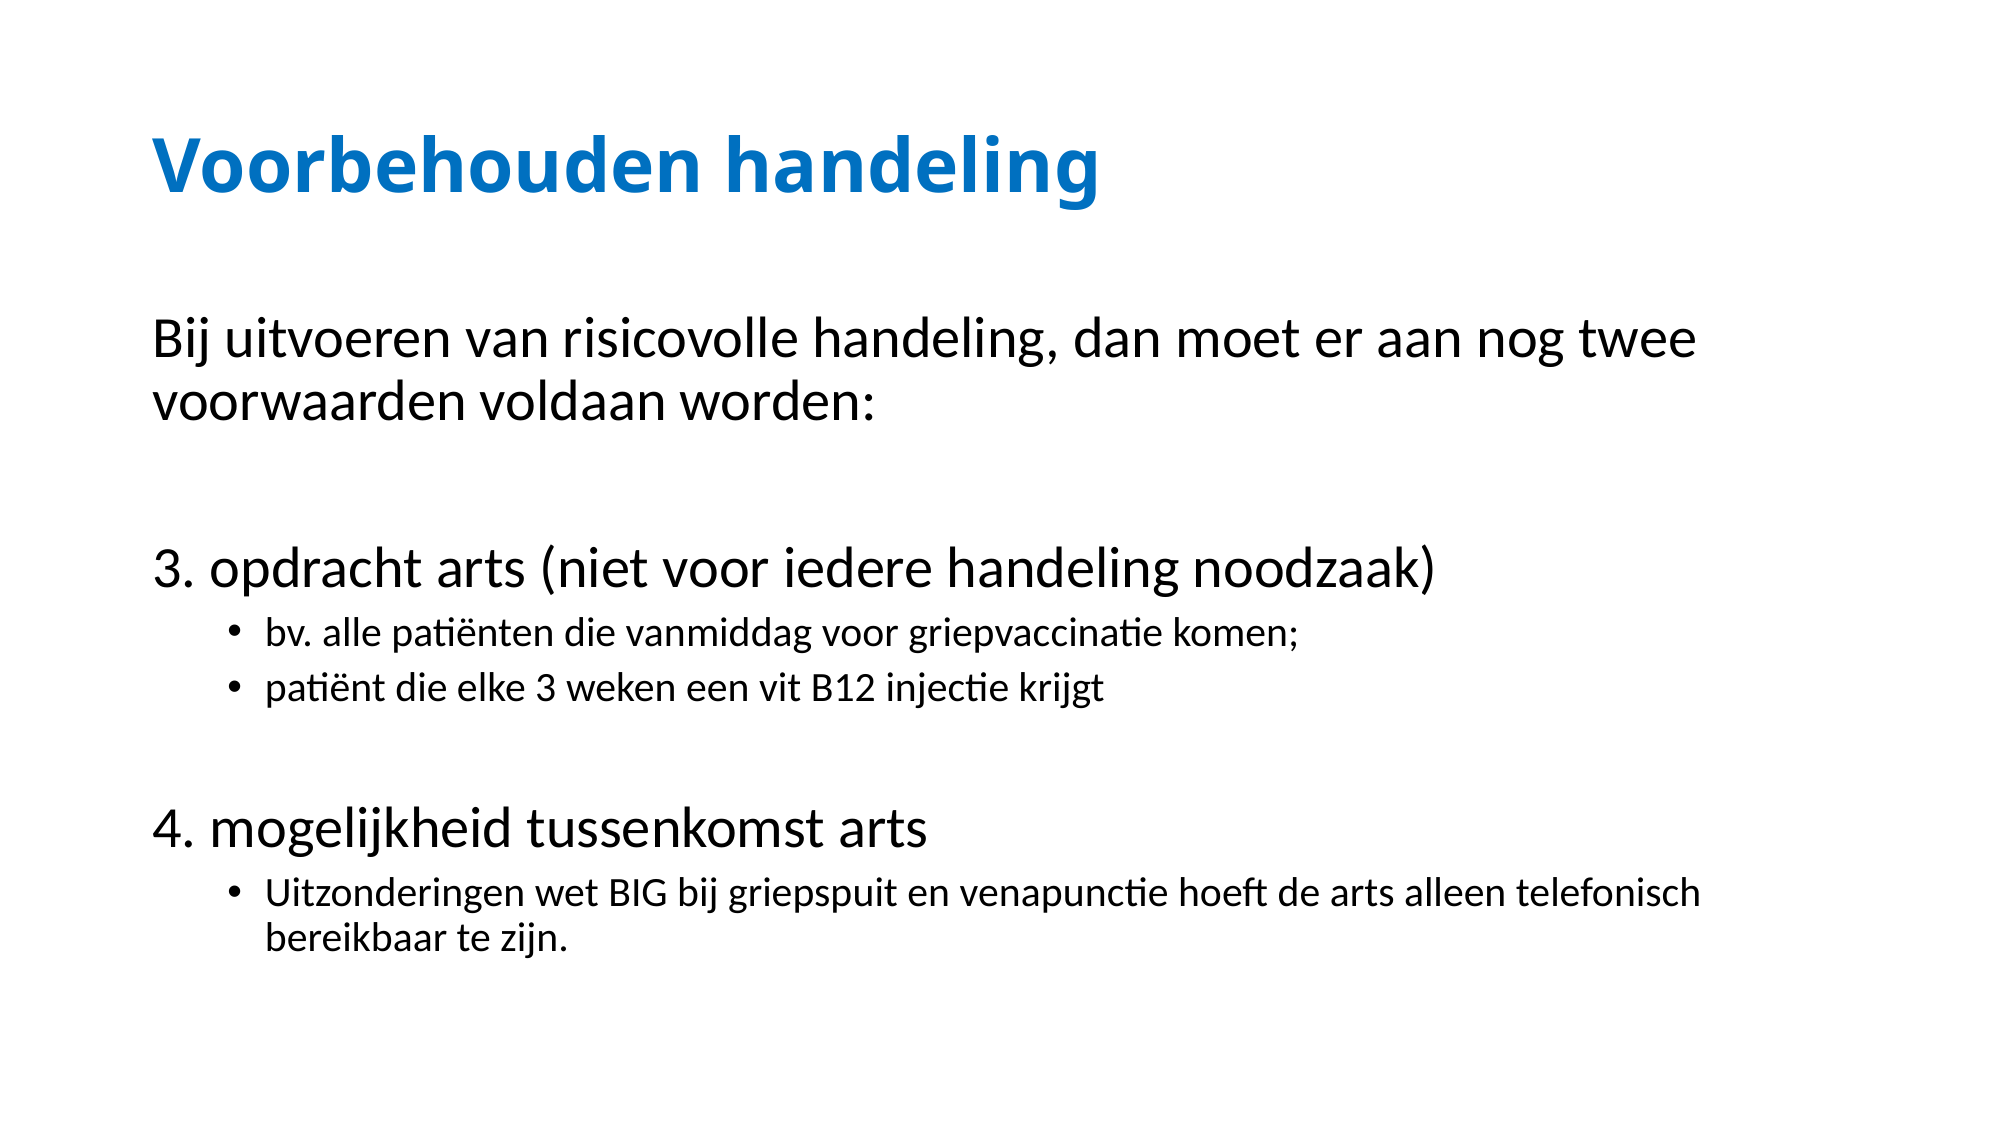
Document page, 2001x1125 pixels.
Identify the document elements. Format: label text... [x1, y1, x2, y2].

list Bij uitvoeren van risicovolle handeling, dan moet er aan nog twee voorwaarden voldaan worden: 3. opdracht arts (niet voor iedere handeling noodzaak) bv. alle patiënten die vanmiddag voor griepvaccinatie komen; patiënt die elke 3 weken een vit B12 injectie krijgt 4. mogelijkheid tussenkomst arts Uitzonderingen wet BIG bij griepspuit en venapunctie hoeft de arts alleen telefonisch bereikbaar te zijn. [137, 299, 1863, 1014]
title Voorbehouden handeling [137, 59, 1863, 278]
